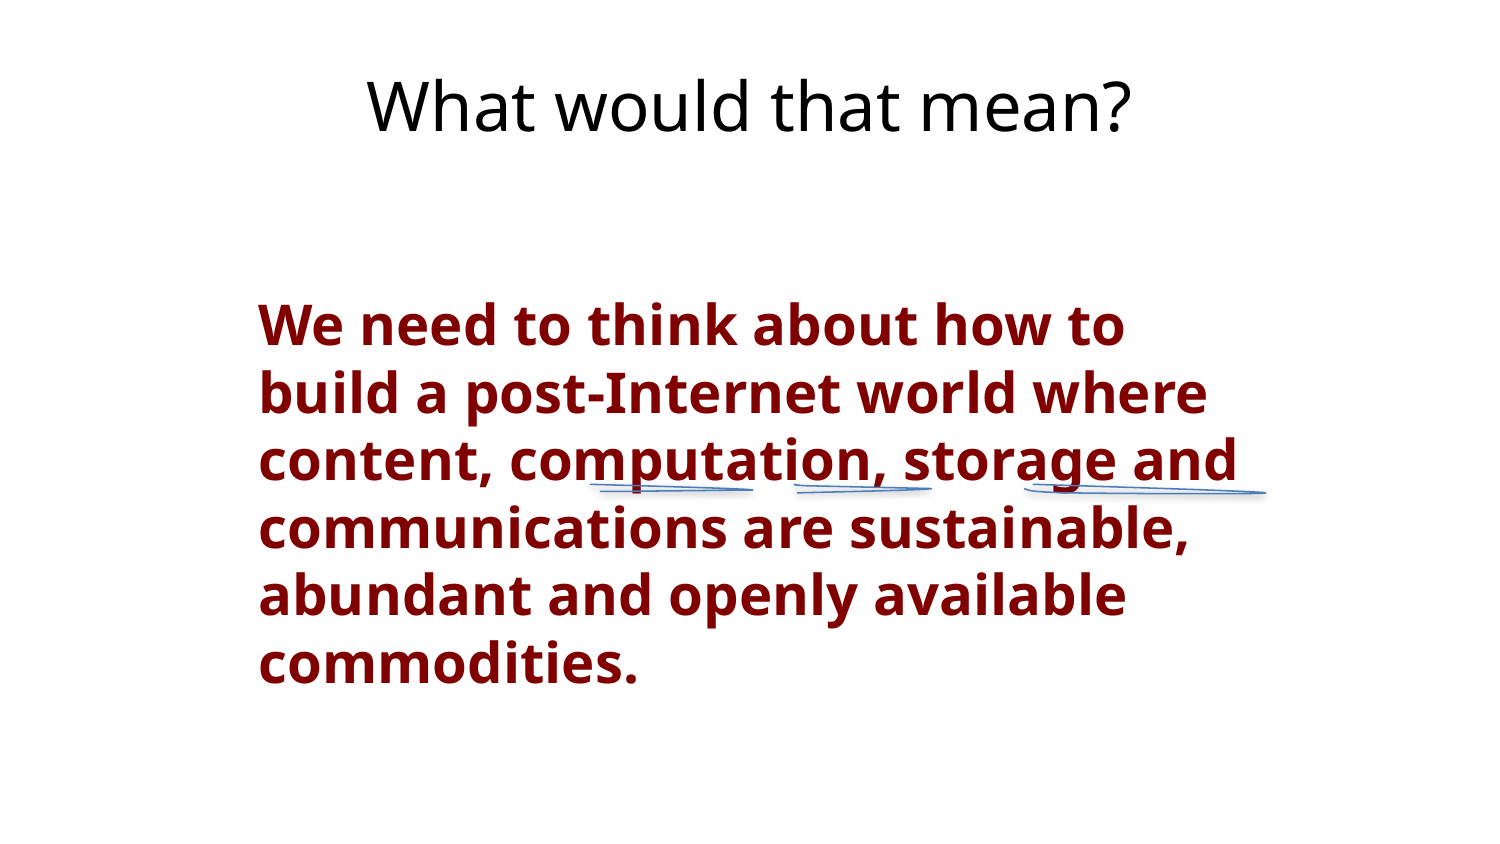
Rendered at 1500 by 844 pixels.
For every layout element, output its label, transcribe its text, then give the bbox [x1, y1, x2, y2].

text_box We need to think about how to build a post-Internet world where content, computation, storage and communications are sustainable, abundant and openly available commodities. [243, 282, 1297, 770]
text_box [1024, 483, 1267, 495]
text_box [589, 483, 754, 493]
title What would that mean? [75, 33, 1425, 175]
text_box [793, 483, 933, 494]
